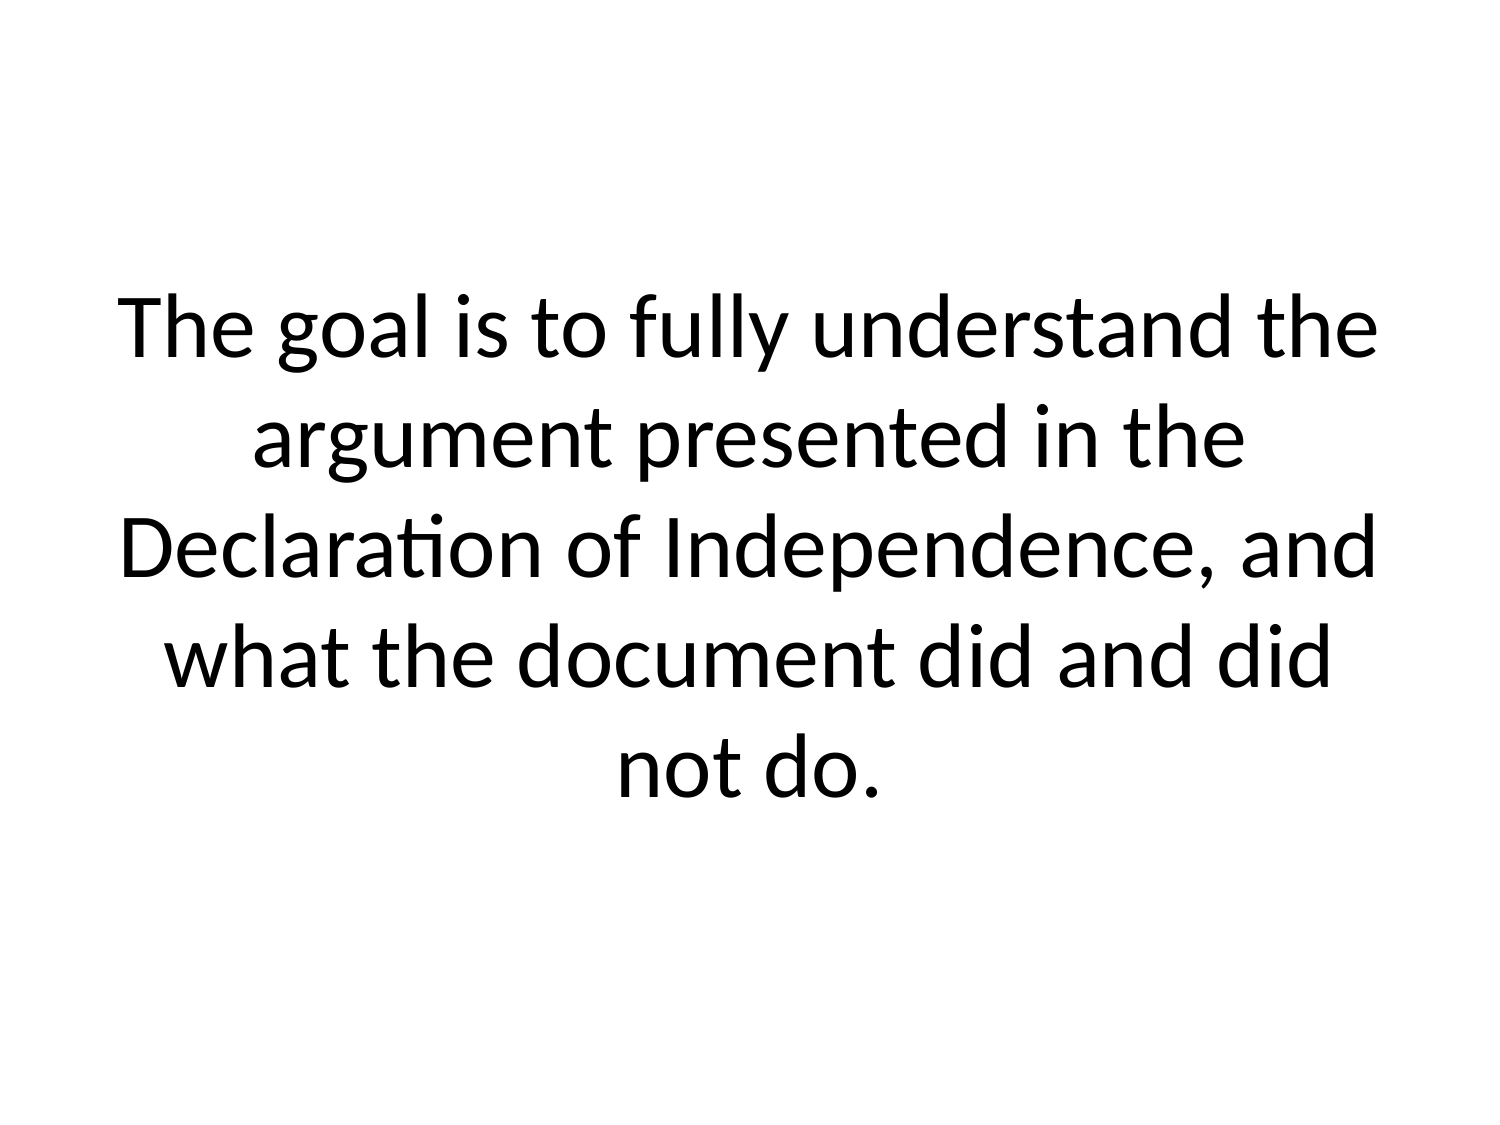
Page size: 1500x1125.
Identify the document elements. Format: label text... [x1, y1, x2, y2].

title The goal is to fully understand the argument presented in the Declaration of Independence, and what the document did and did not do. [74, 44, 1426, 1038]
